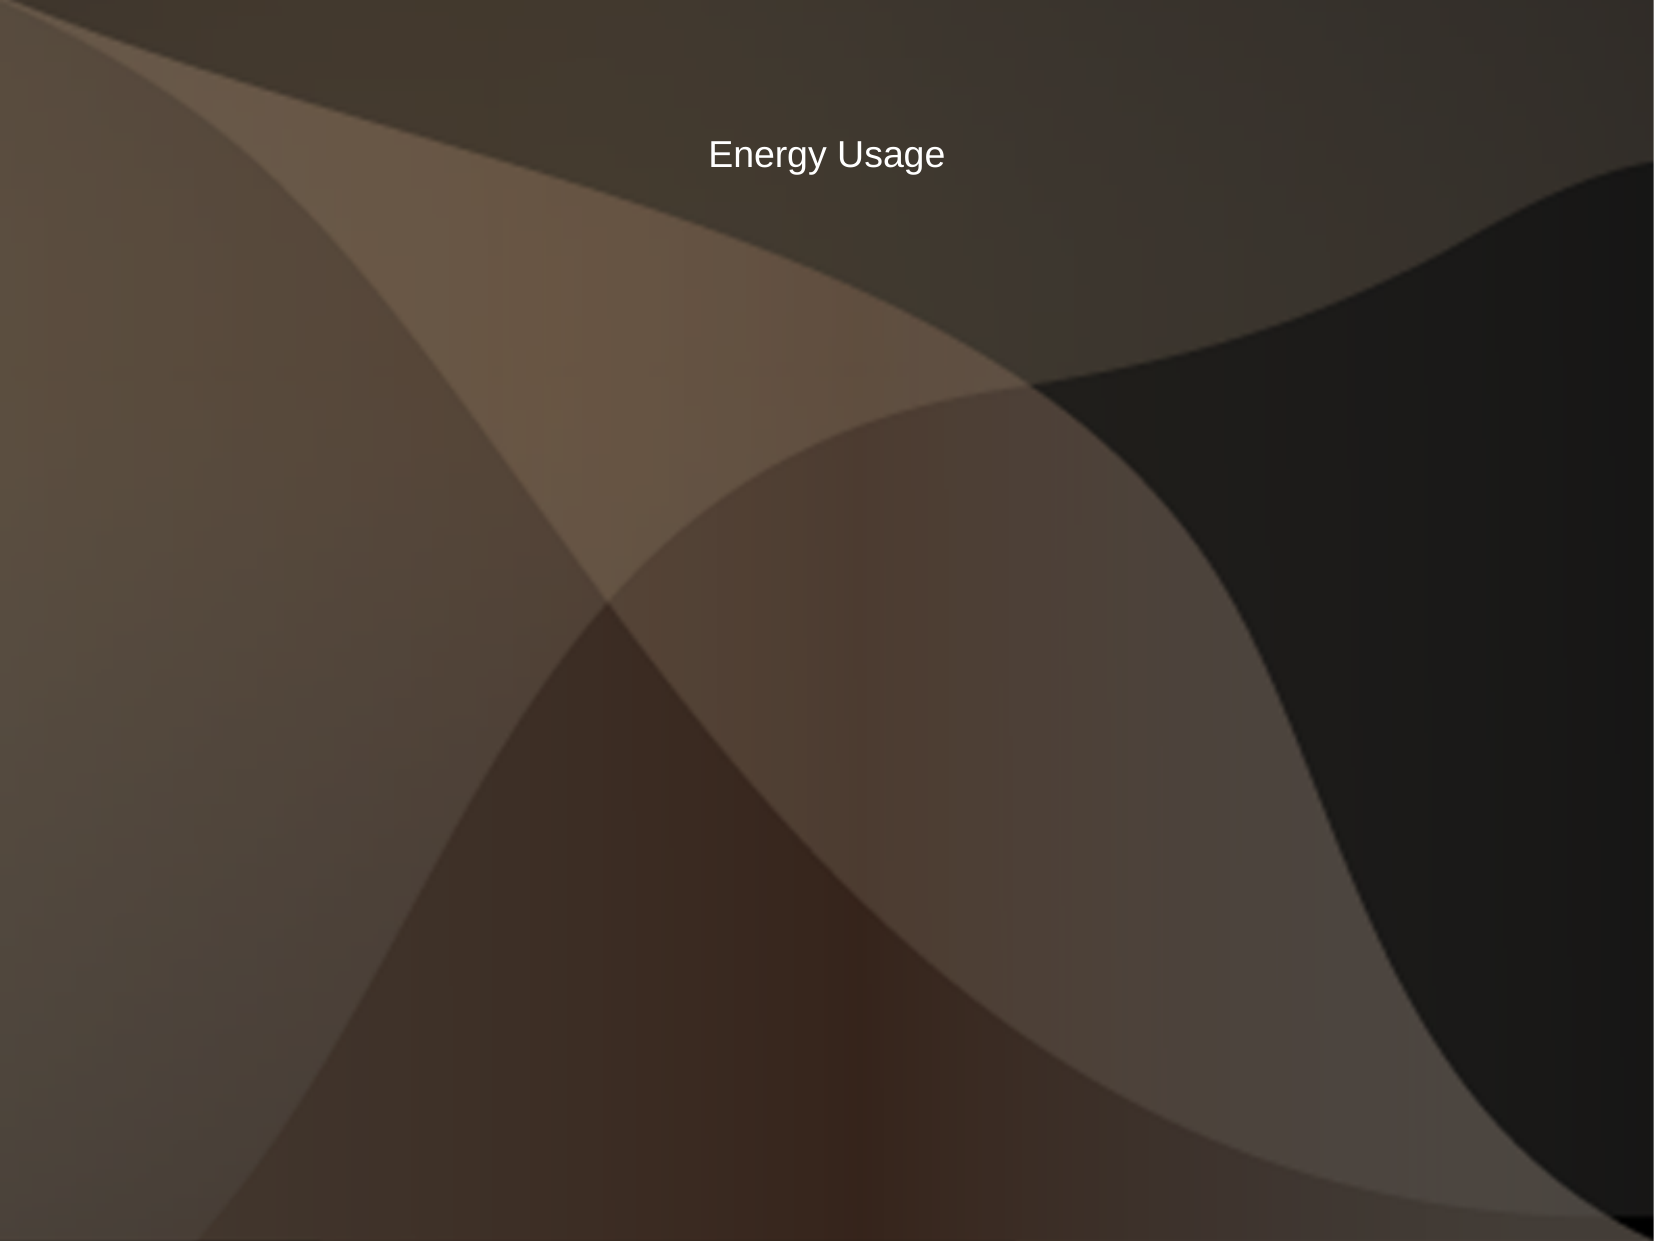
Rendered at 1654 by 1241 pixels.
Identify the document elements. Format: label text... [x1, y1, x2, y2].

text_box Energy Usage [82, 49, 1571, 257]
picture [0, 0, 1654, 1241]
